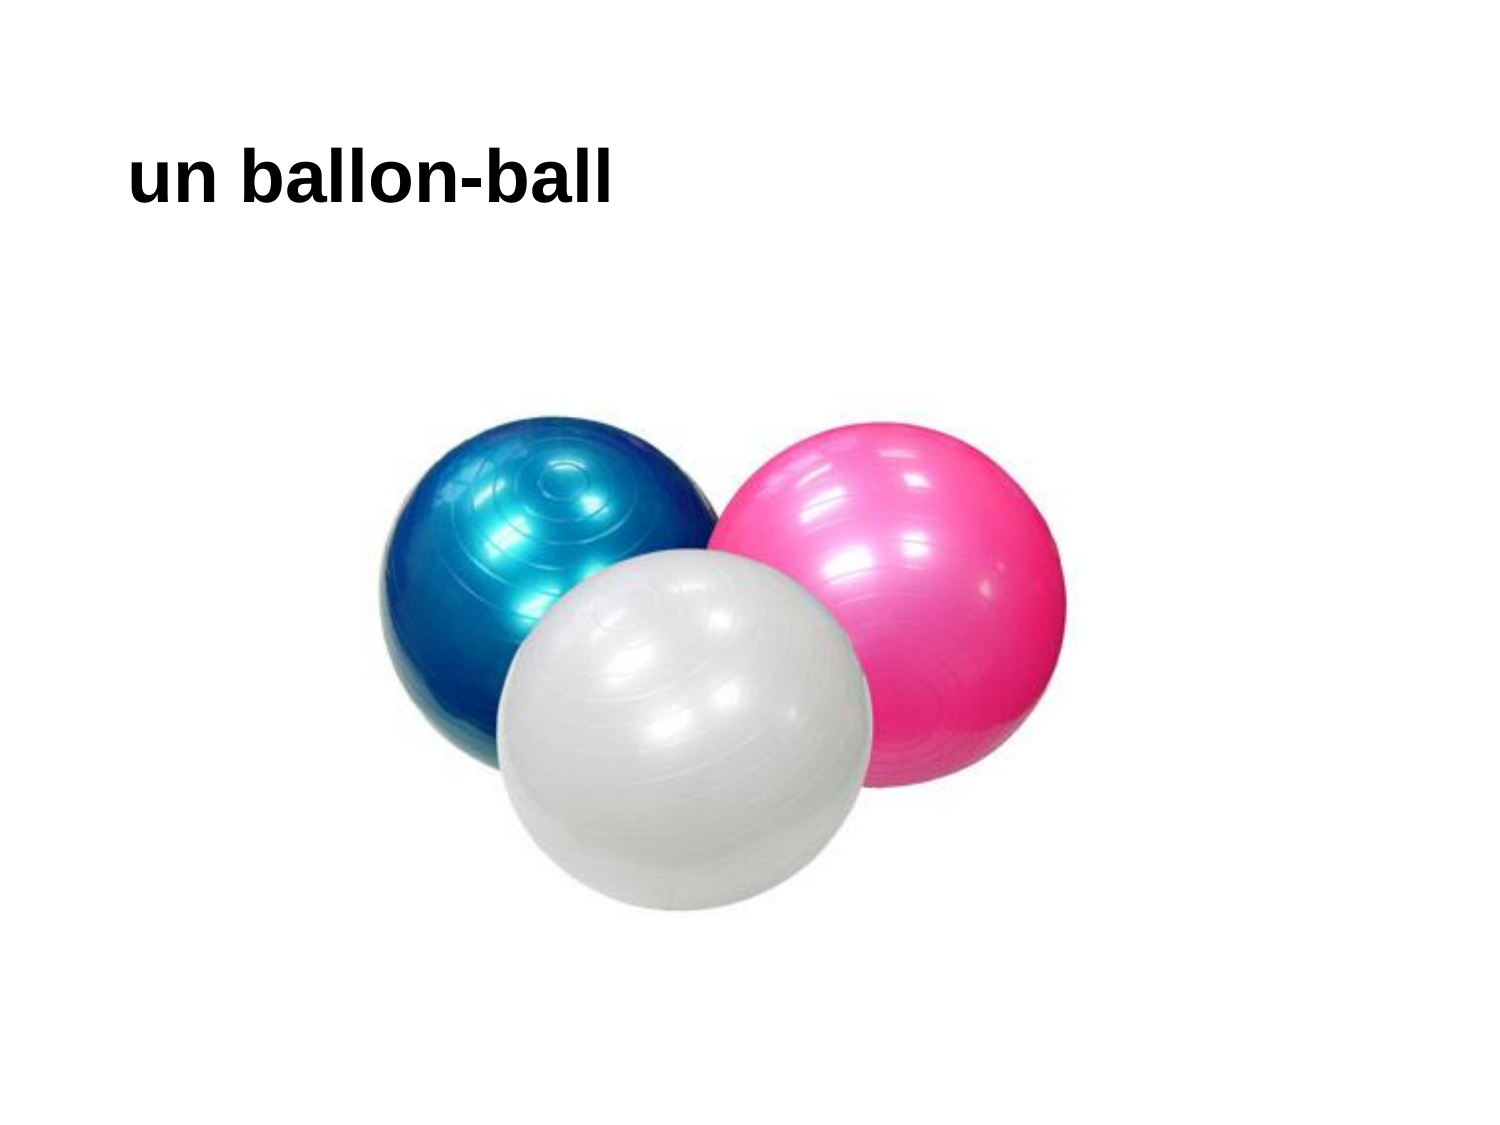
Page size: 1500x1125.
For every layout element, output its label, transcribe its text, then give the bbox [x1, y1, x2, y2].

text_box [366, 301, 1079, 1014]
title un ballon-ball [75, 14, 1425, 233]
